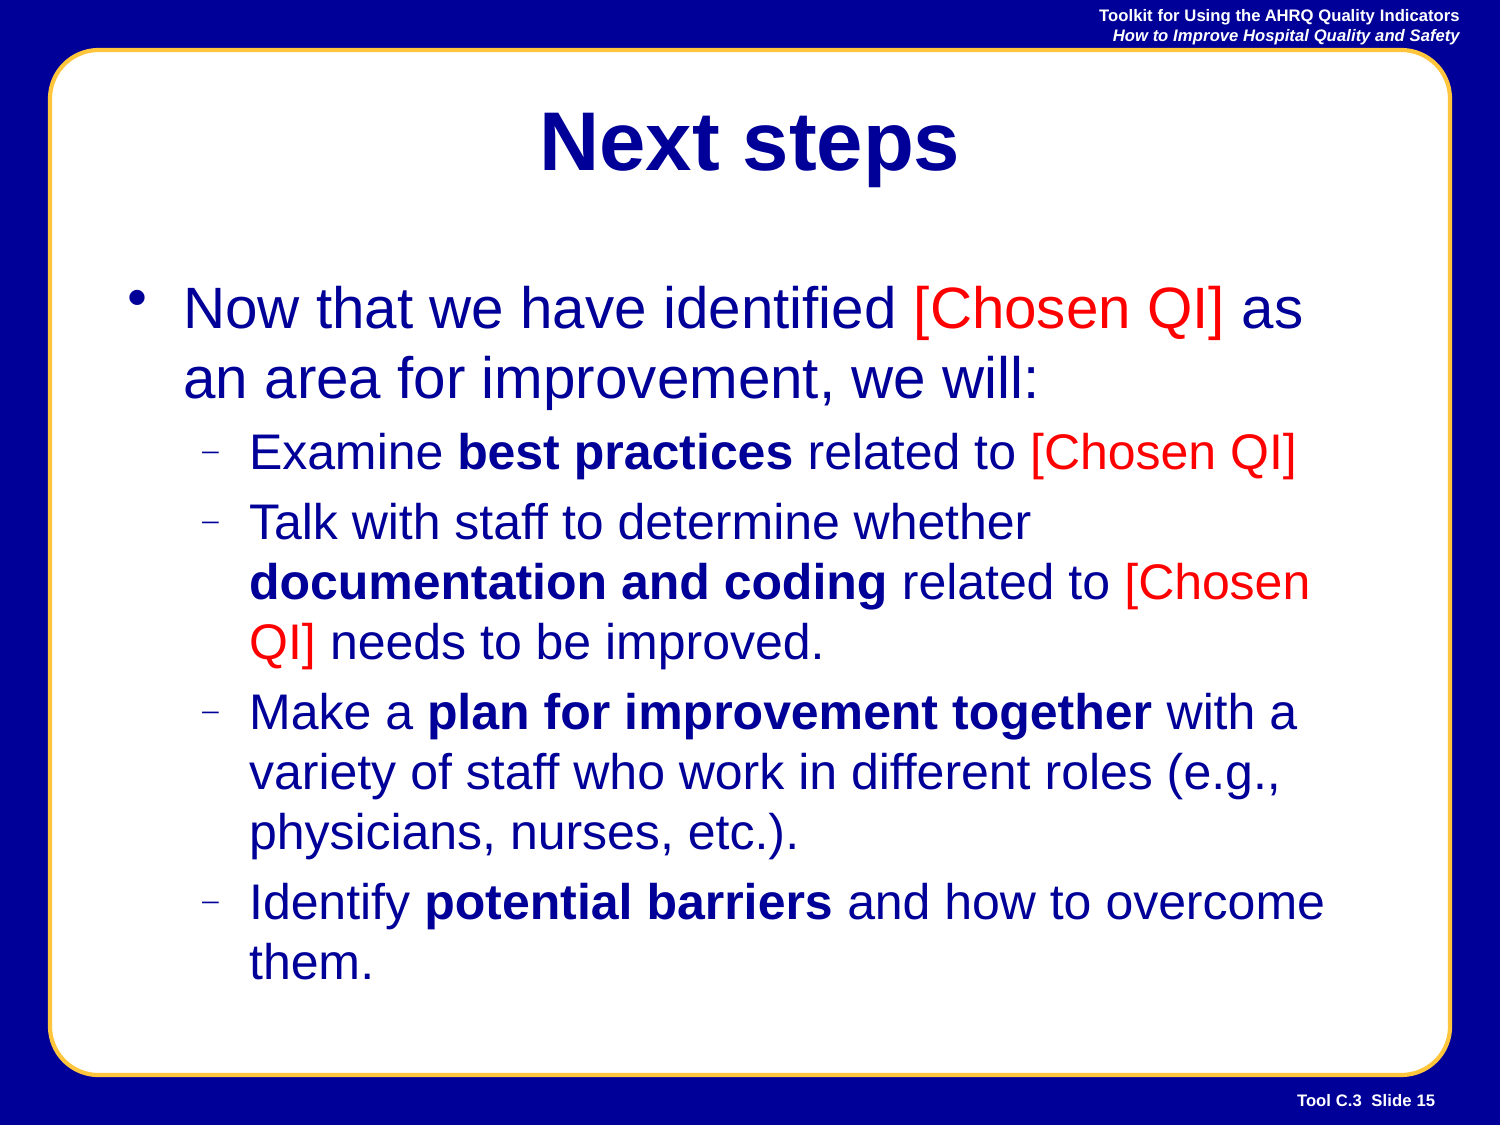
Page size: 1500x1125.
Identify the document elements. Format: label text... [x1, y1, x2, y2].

list Now that we have identified [Chosen QI] as an area for improvement, we will: Examine best practices related to [Chosen QI] Talk with staff to determine whether documentation and coding related to [Chosen QI] needs to be improved. Make a plan for improvement together with a variety of staff who work in different roles (e.g., physicians, nurses, etc.). Identify potential barriers and how to overcome them. [111, 261, 1387, 1076]
title Next steps [112, 74, 1388, 201]
